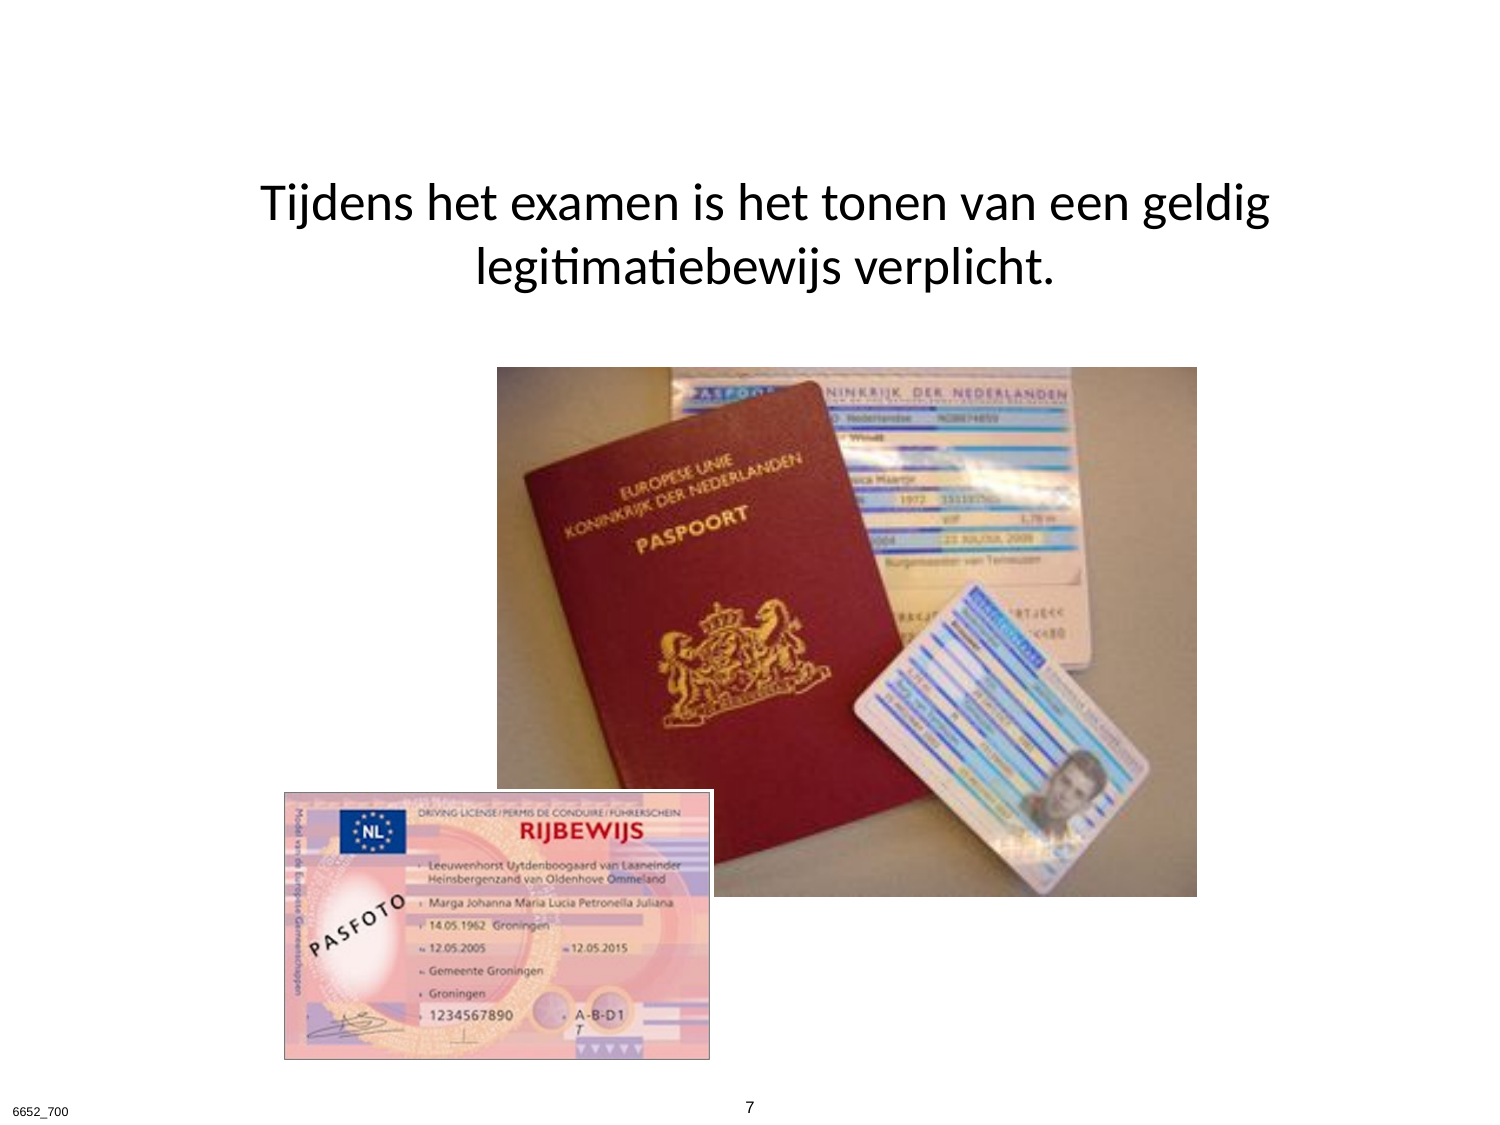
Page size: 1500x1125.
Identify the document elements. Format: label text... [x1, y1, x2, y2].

picture [281, 367, 1197, 1062]
title Tijdens het examen is het tonen van een geldig legitimatiebewijs verplicht. [106, 159, 1426, 304]
text_box 6652_700 [0, 1096, 197, 1123]
text_box 7 [593, 1089, 907, 1125]
